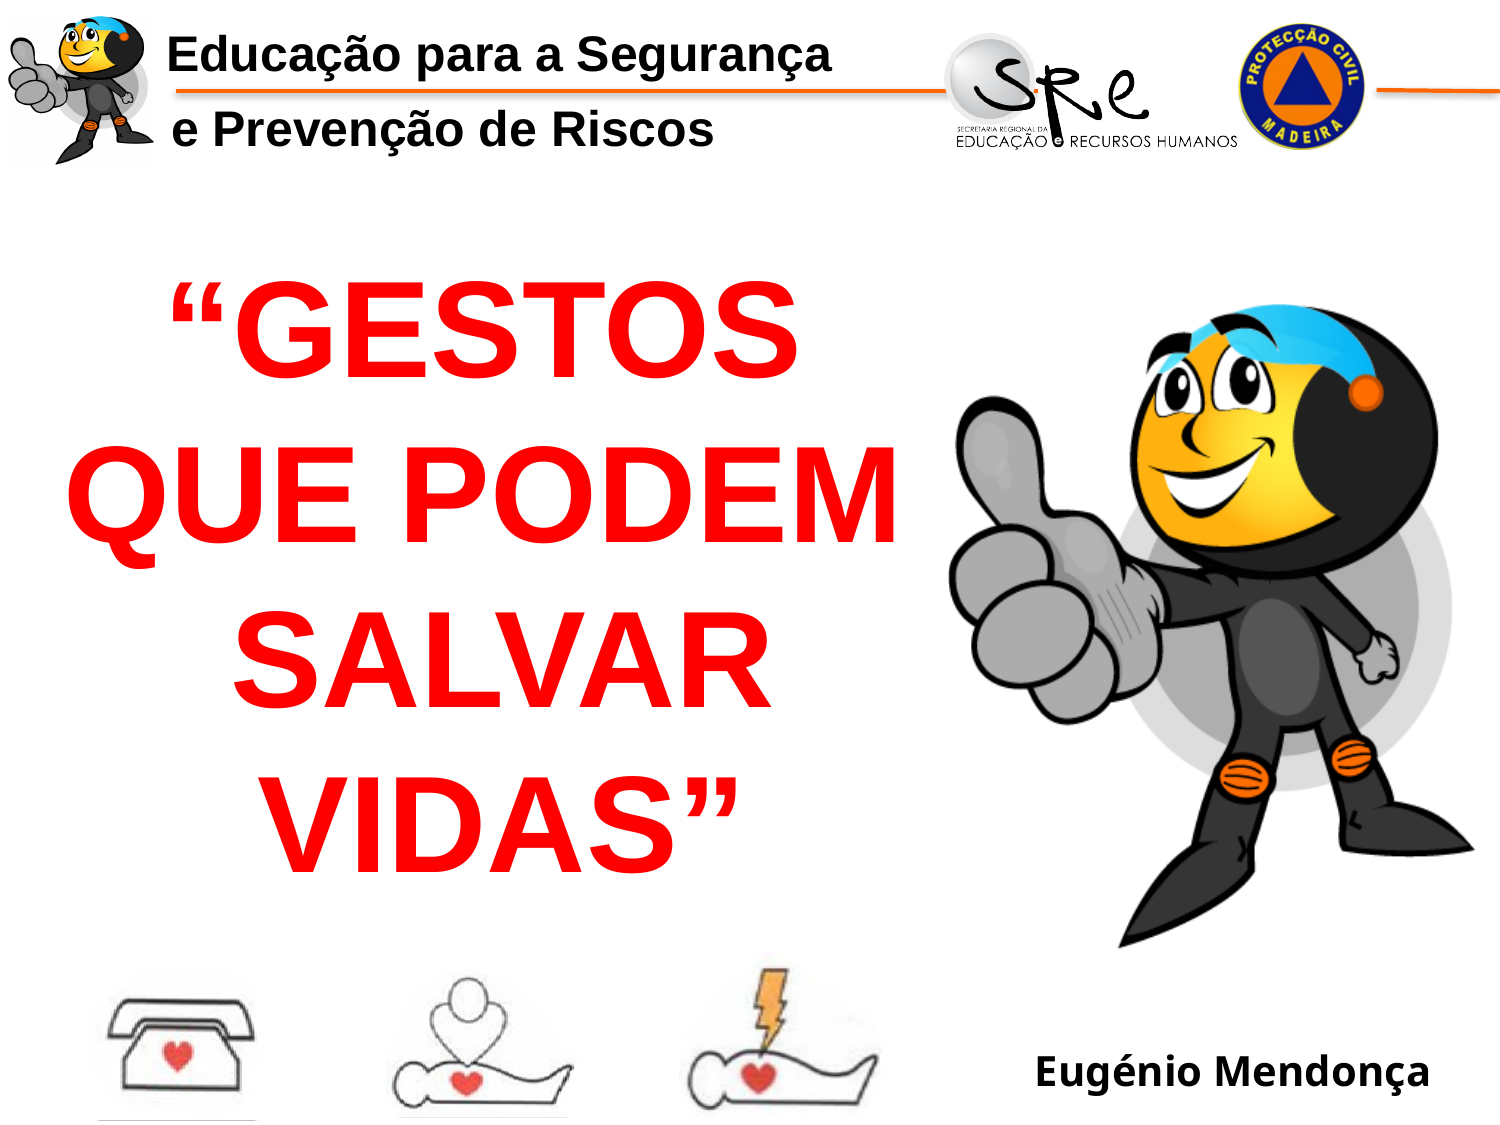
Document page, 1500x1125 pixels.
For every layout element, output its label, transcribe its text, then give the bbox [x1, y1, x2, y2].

text_box [0, 0, 1500, 221]
picture [944, 23, 1365, 151]
picture [7, 16, 154, 165]
text_box Eugénio Mendonça [1019, 1037, 1447, 1102]
picture [0, 221, 1500, 1125]
text_box e Prevenção de Riscos [157, 88, 836, 164]
text_box [86, 966, 269, 1121]
text_box [385, 966, 582, 1118]
text_box Educação para a Segurança [151, 14, 1019, 88]
text_box “GESTOS QUE PODEM SALVAR VIDAS” [0, 232, 1038, 908]
